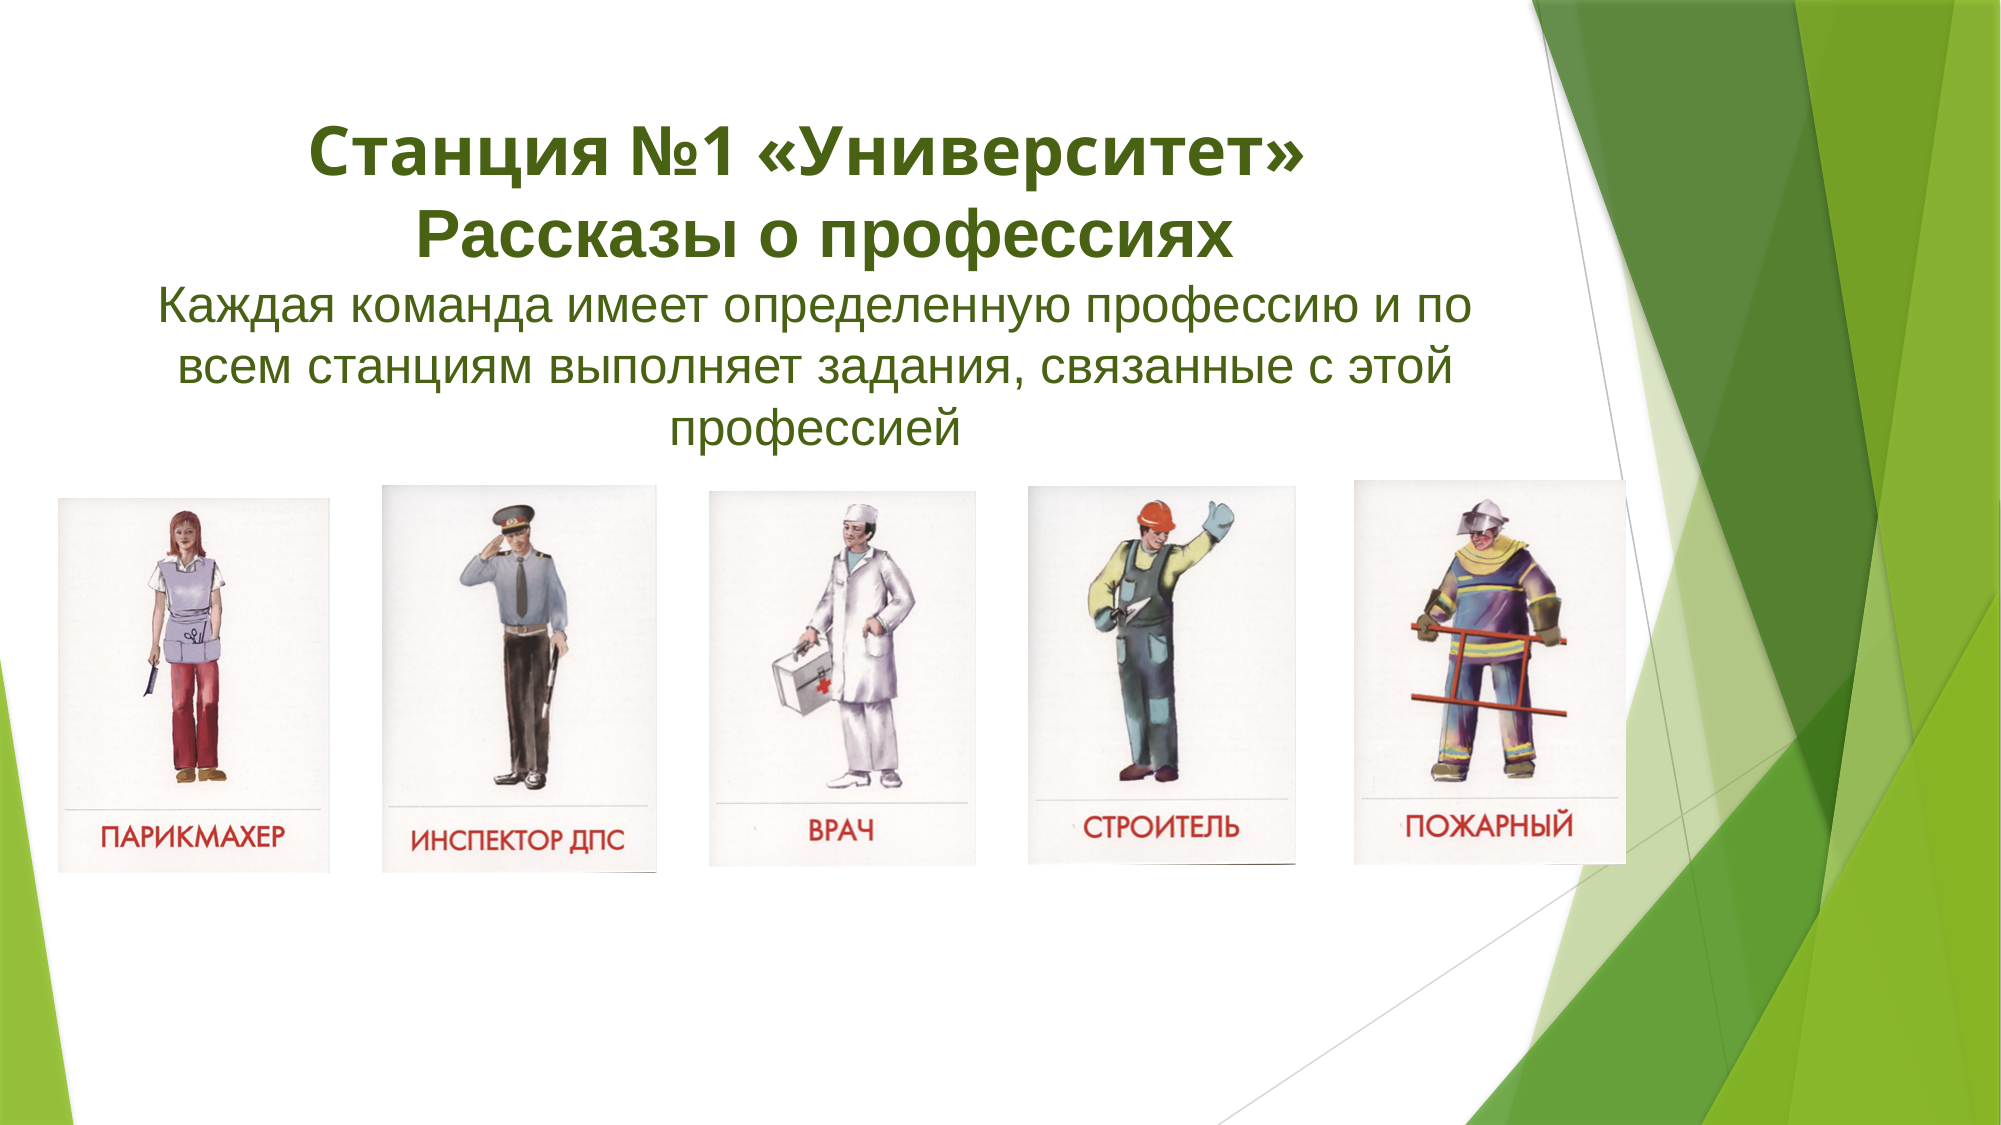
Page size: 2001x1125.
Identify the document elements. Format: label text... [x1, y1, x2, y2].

picture [1027, 486, 1297, 866]
picture [381, 484, 657, 873]
picture [1353, 480, 1626, 866]
title Станция №1 «Университет» Рассказы о профессиях Каждая команда имеет определенную профессию и по всем станциям выполняет задания, связанные с этой профессией [111, 99, 1522, 464]
picture [57, 498, 331, 873]
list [709, 490, 977, 867]
